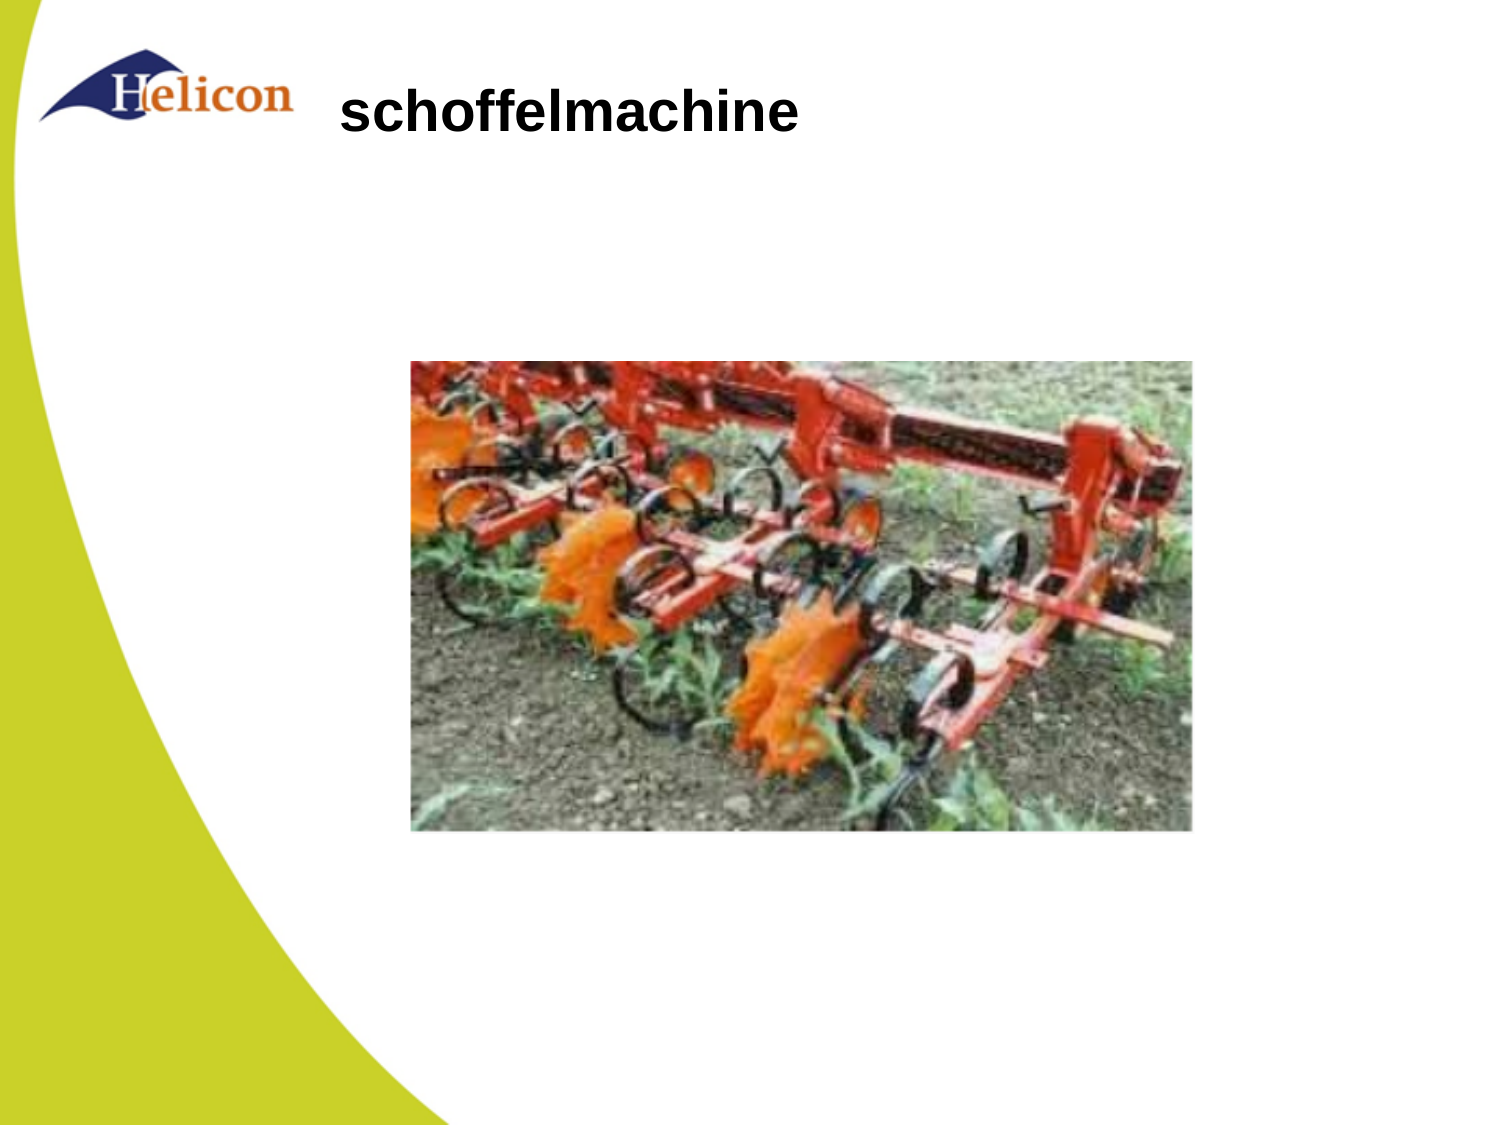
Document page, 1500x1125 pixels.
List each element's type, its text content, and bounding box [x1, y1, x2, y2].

title schoffelmachine [324, 54, 1415, 161]
picture [0, 0, 1500, 1125]
list [336, 196, 1425, 1005]
